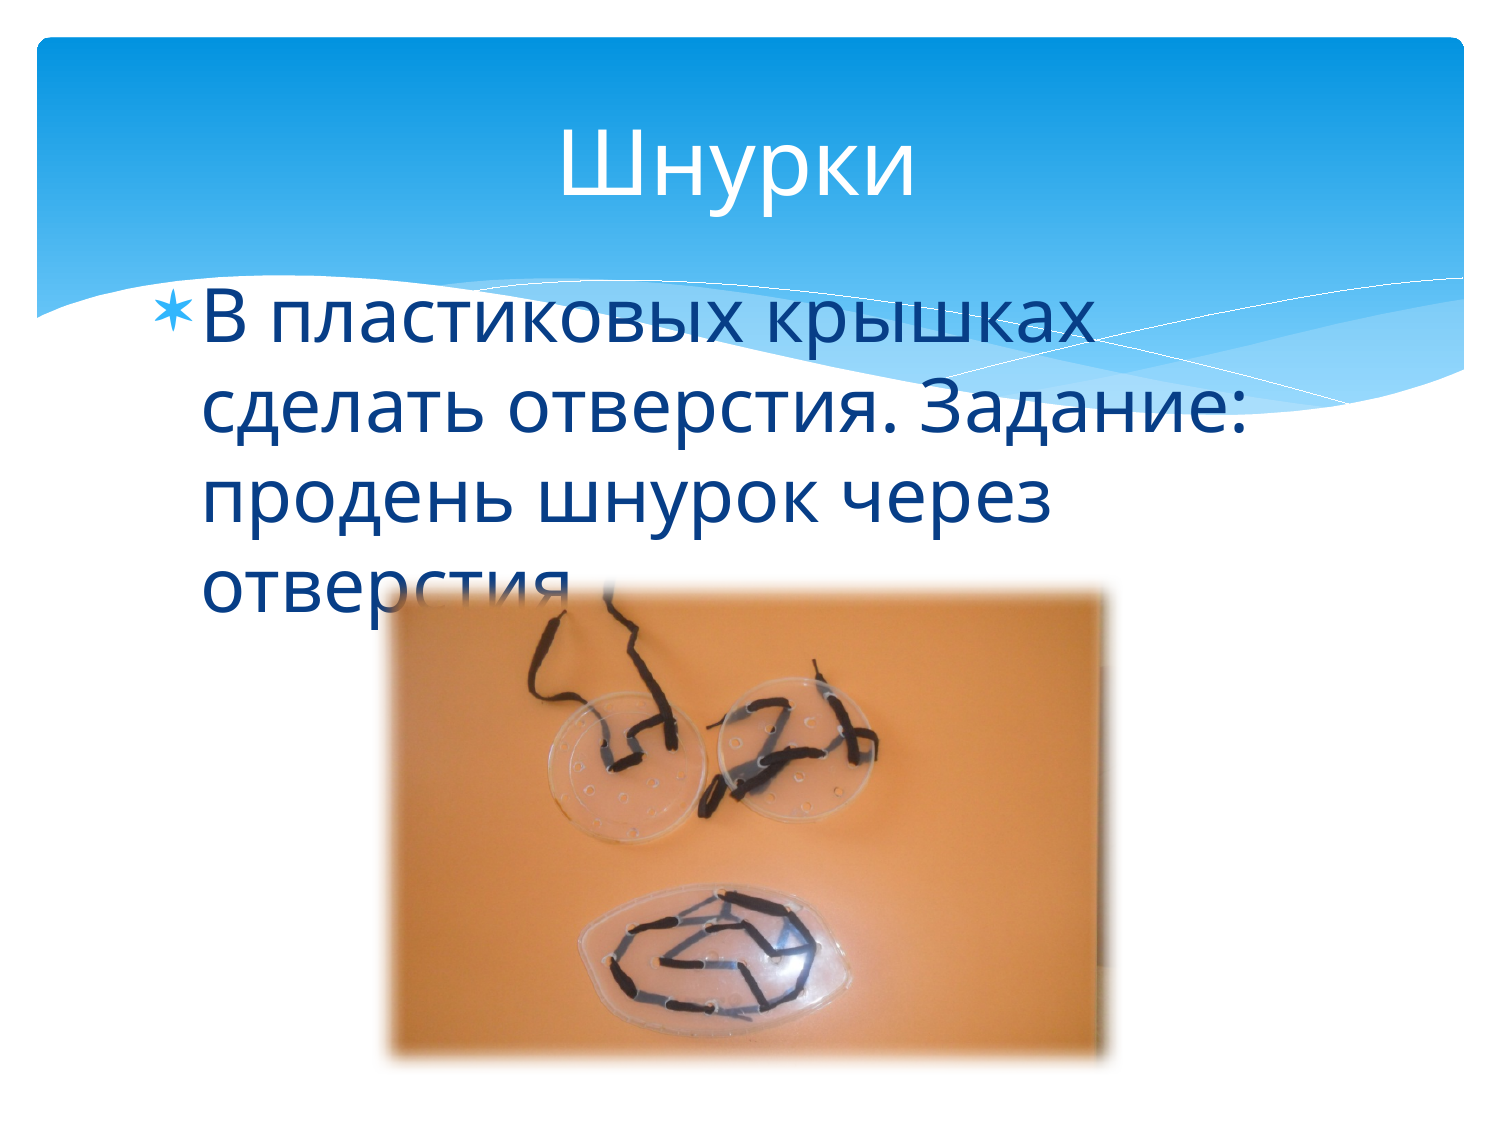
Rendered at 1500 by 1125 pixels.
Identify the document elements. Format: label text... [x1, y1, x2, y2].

title Шнурки [75, 55, 1425, 261]
list В пластиковых крышках сделать отверстия. Задание: продень шнурок через отверстия [139, 261, 1356, 827]
picture [372, 574, 1123, 1075]
